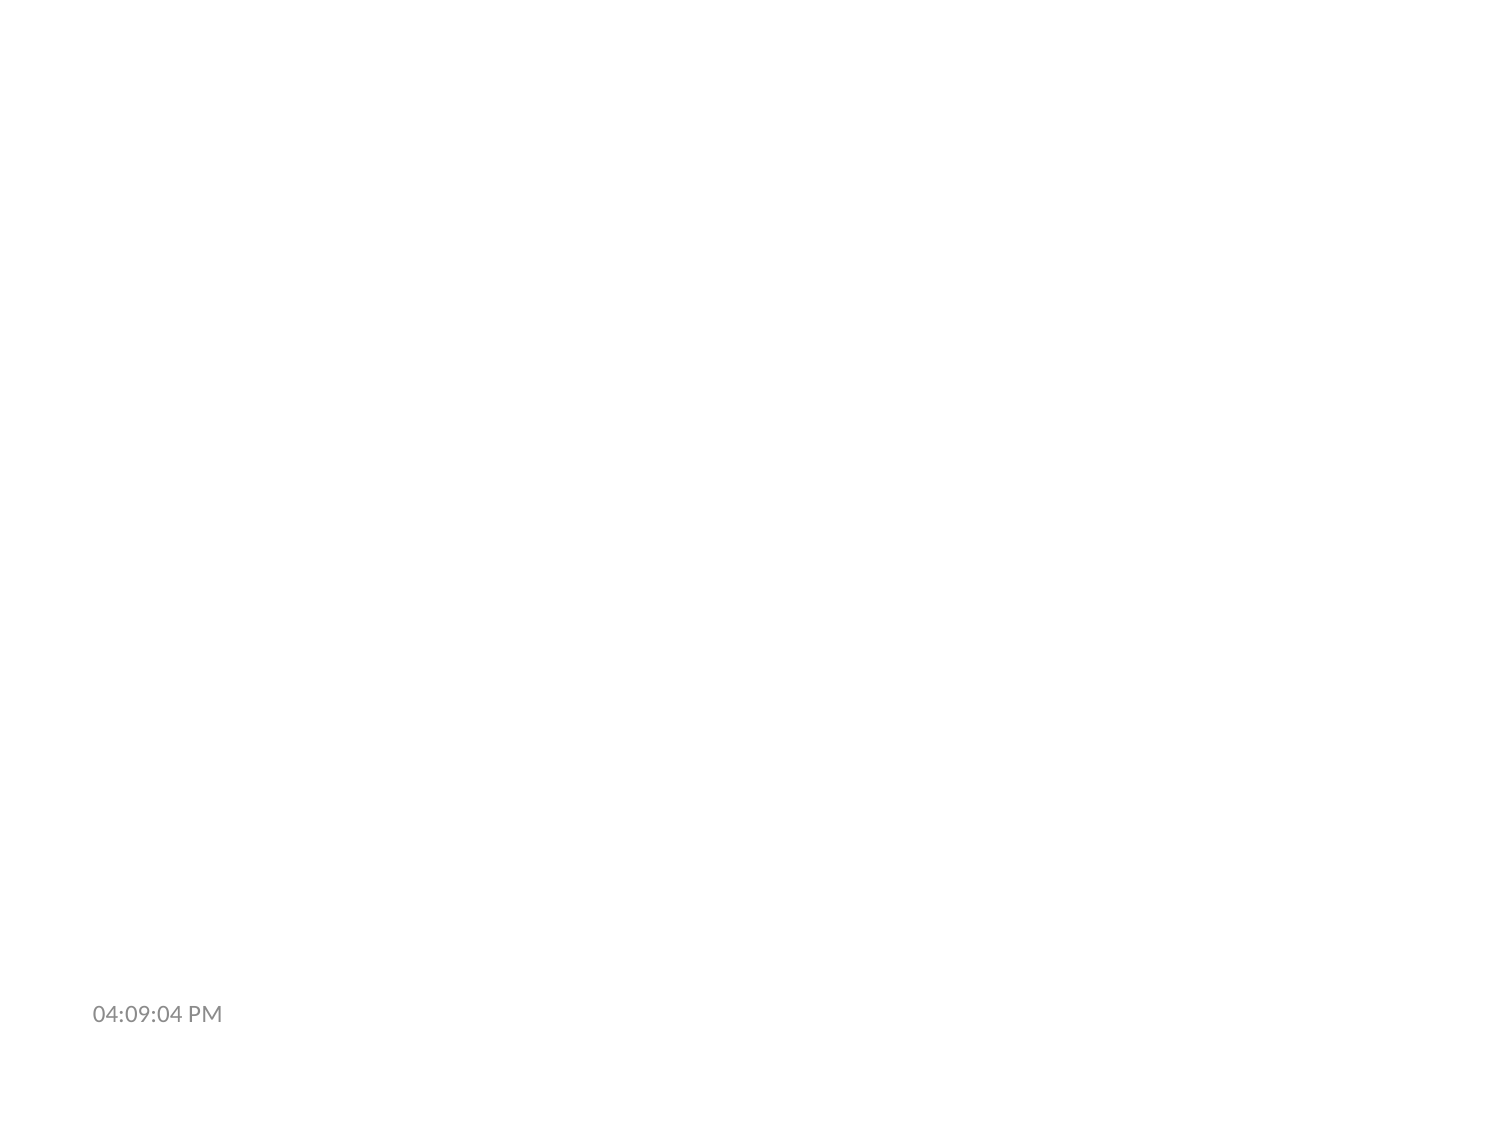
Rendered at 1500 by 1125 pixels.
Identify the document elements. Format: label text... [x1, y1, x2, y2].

text_box 3:35:09 PM [77, 982, 428, 1043]
